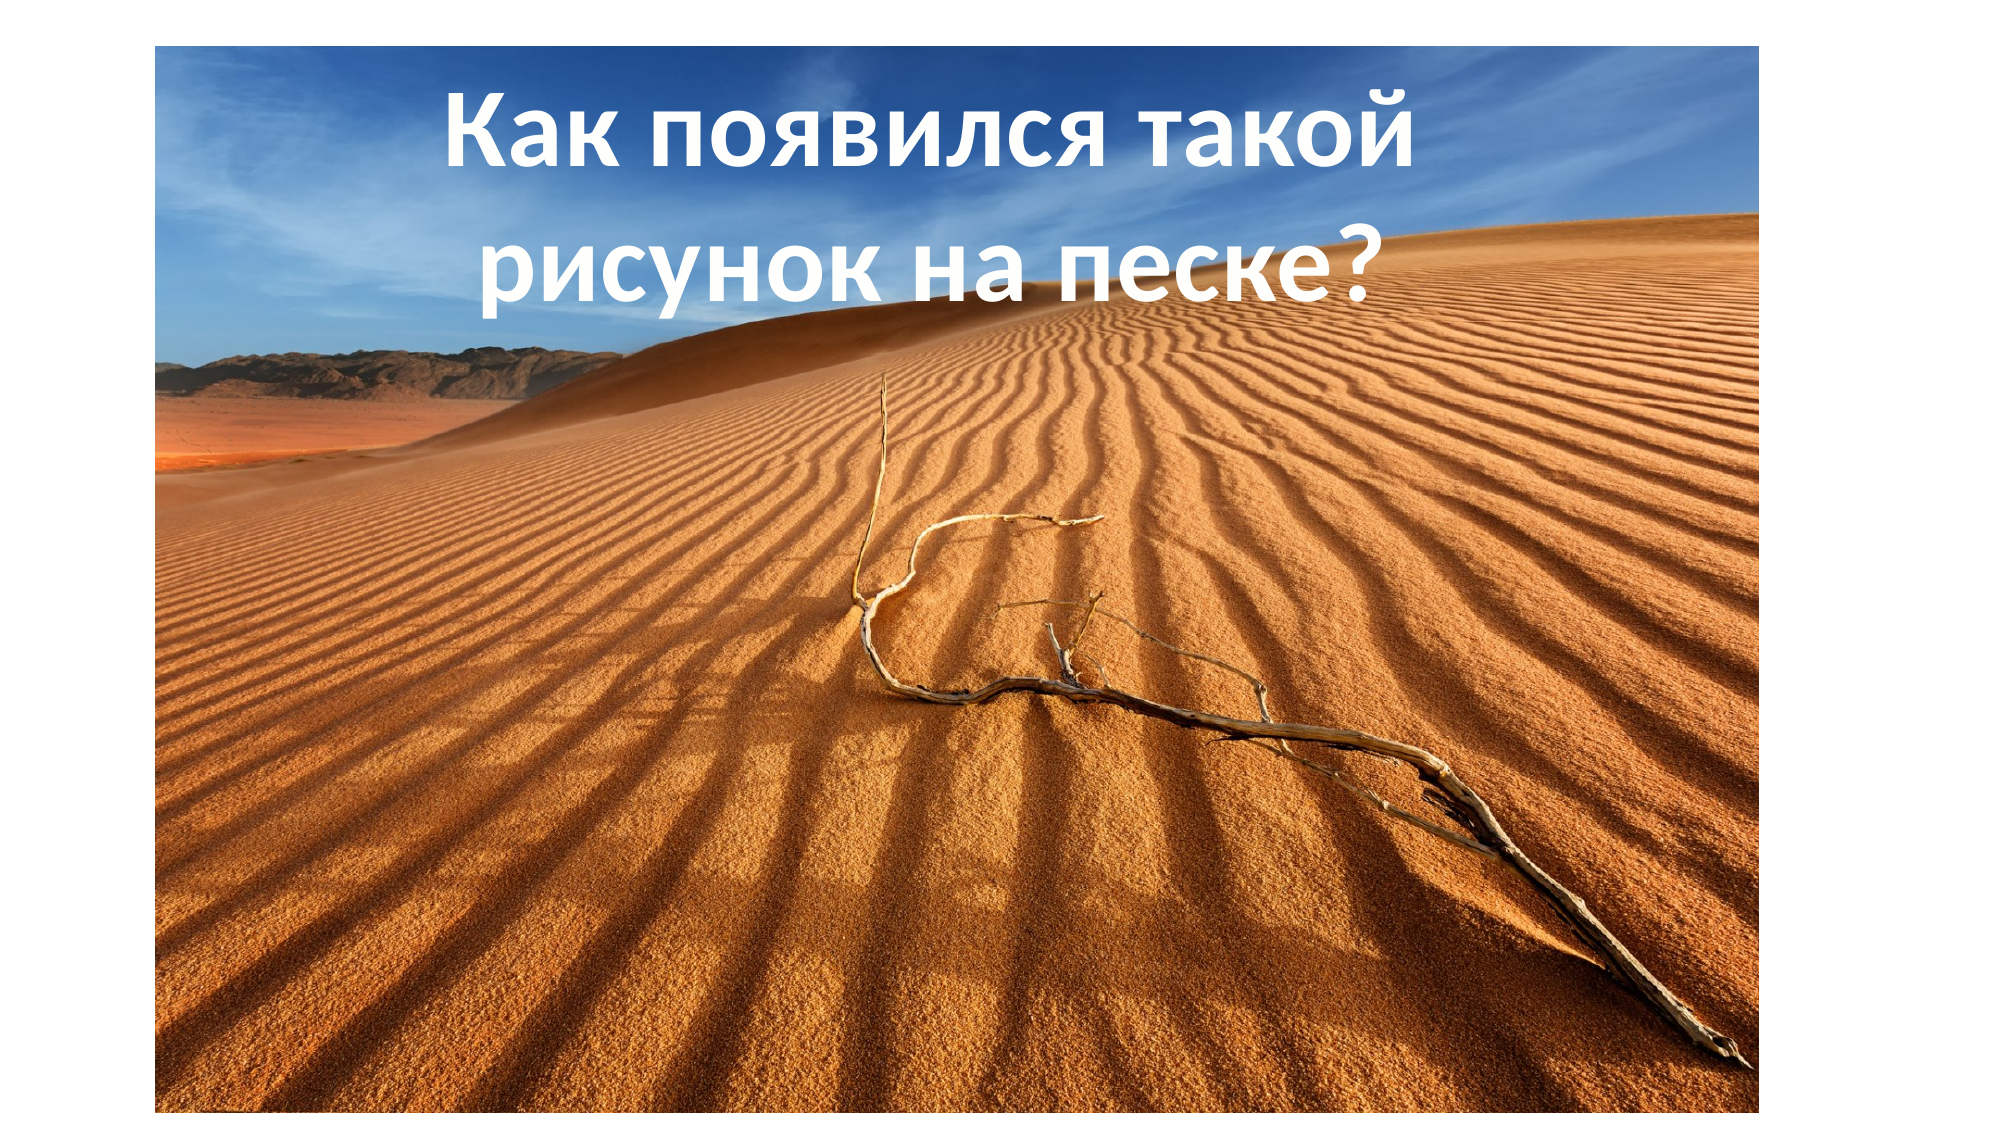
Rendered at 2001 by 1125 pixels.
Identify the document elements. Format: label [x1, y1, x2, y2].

picture [154, 46, 1759, 1113]
